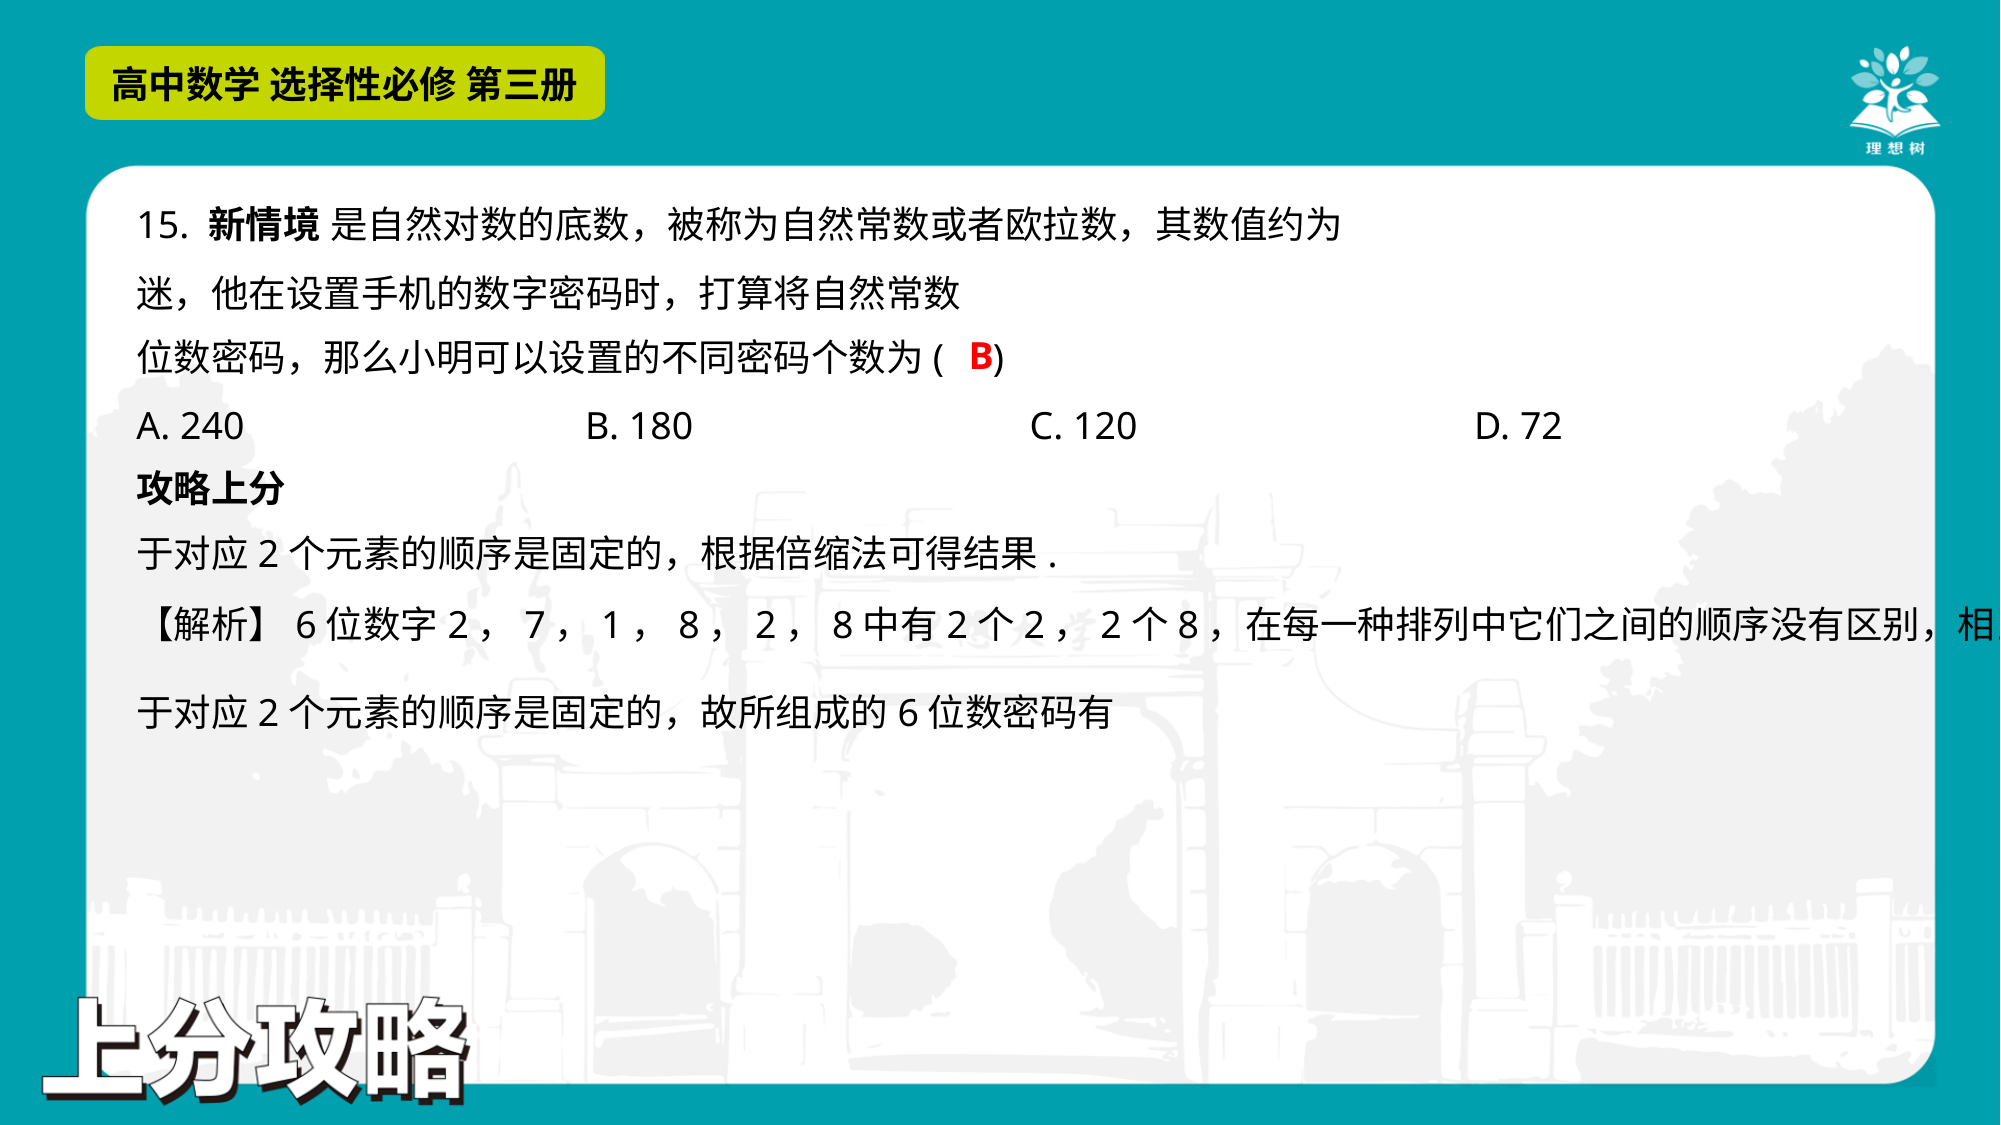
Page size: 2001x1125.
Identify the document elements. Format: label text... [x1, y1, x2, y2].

picture [0, 0, 2000, 1125]
text_box A. 240 B. 180 C. 120 D. 72 [136, 380, 1865, 440]
text_box B [954, 312, 1009, 371]
